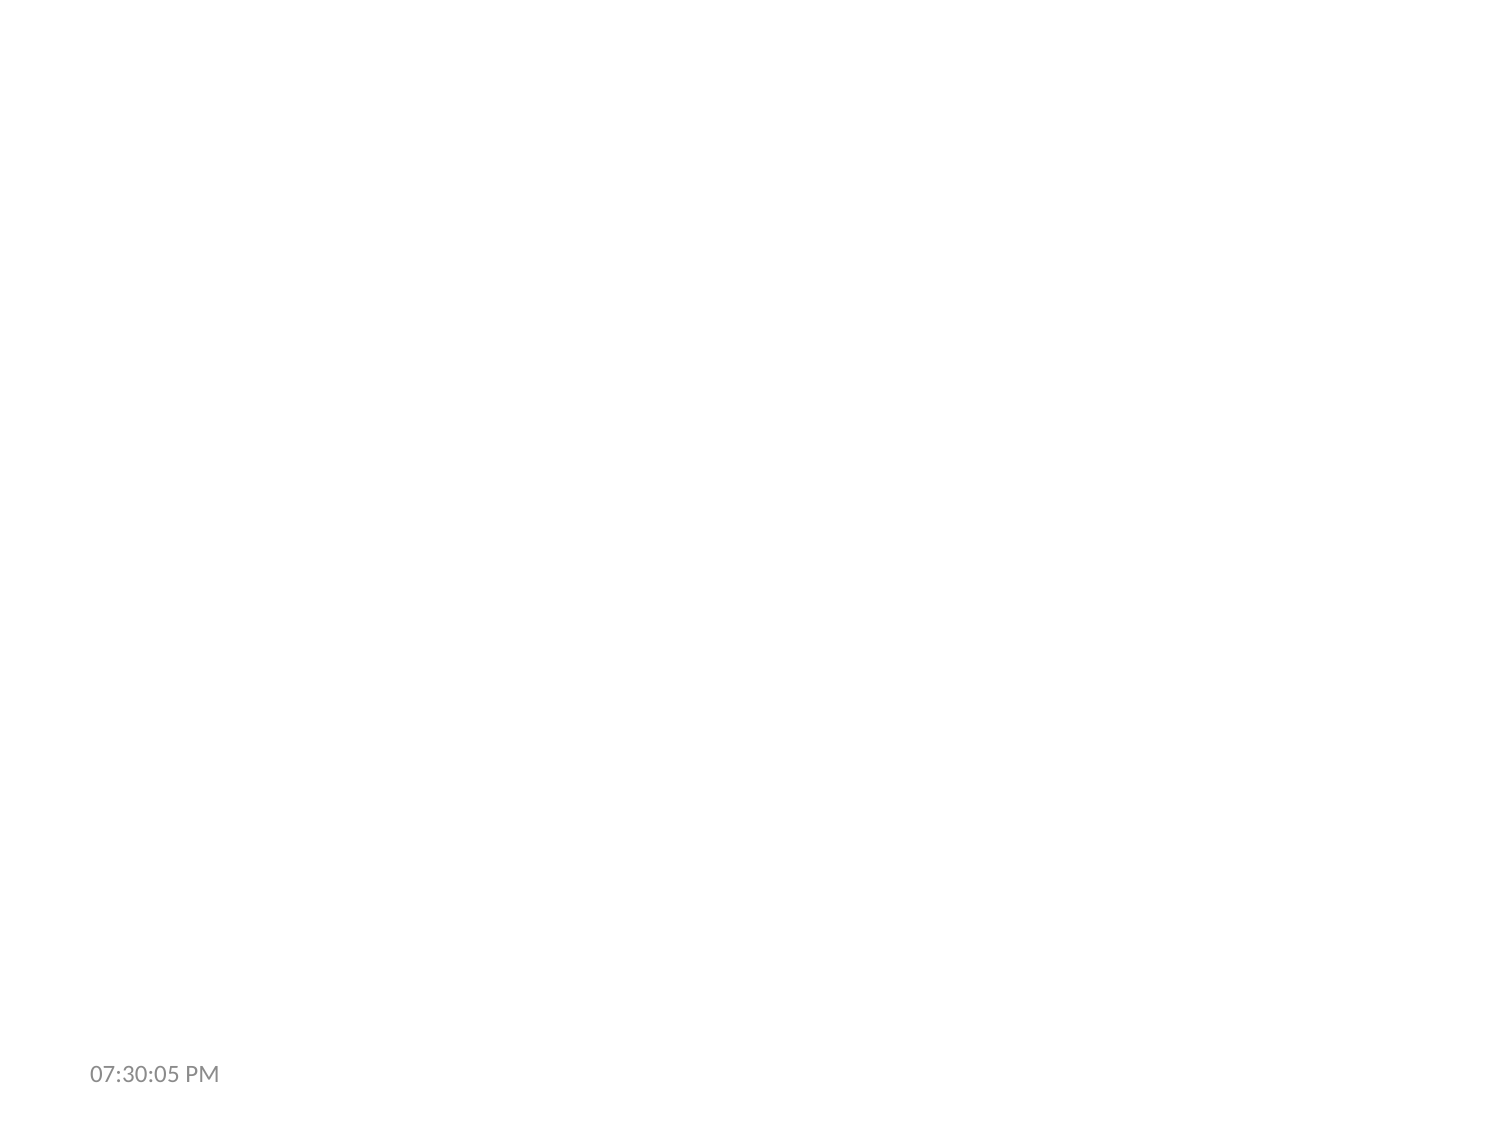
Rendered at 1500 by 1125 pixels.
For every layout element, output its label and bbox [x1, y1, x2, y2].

slide_number [75, 1042, 425, 1103]
